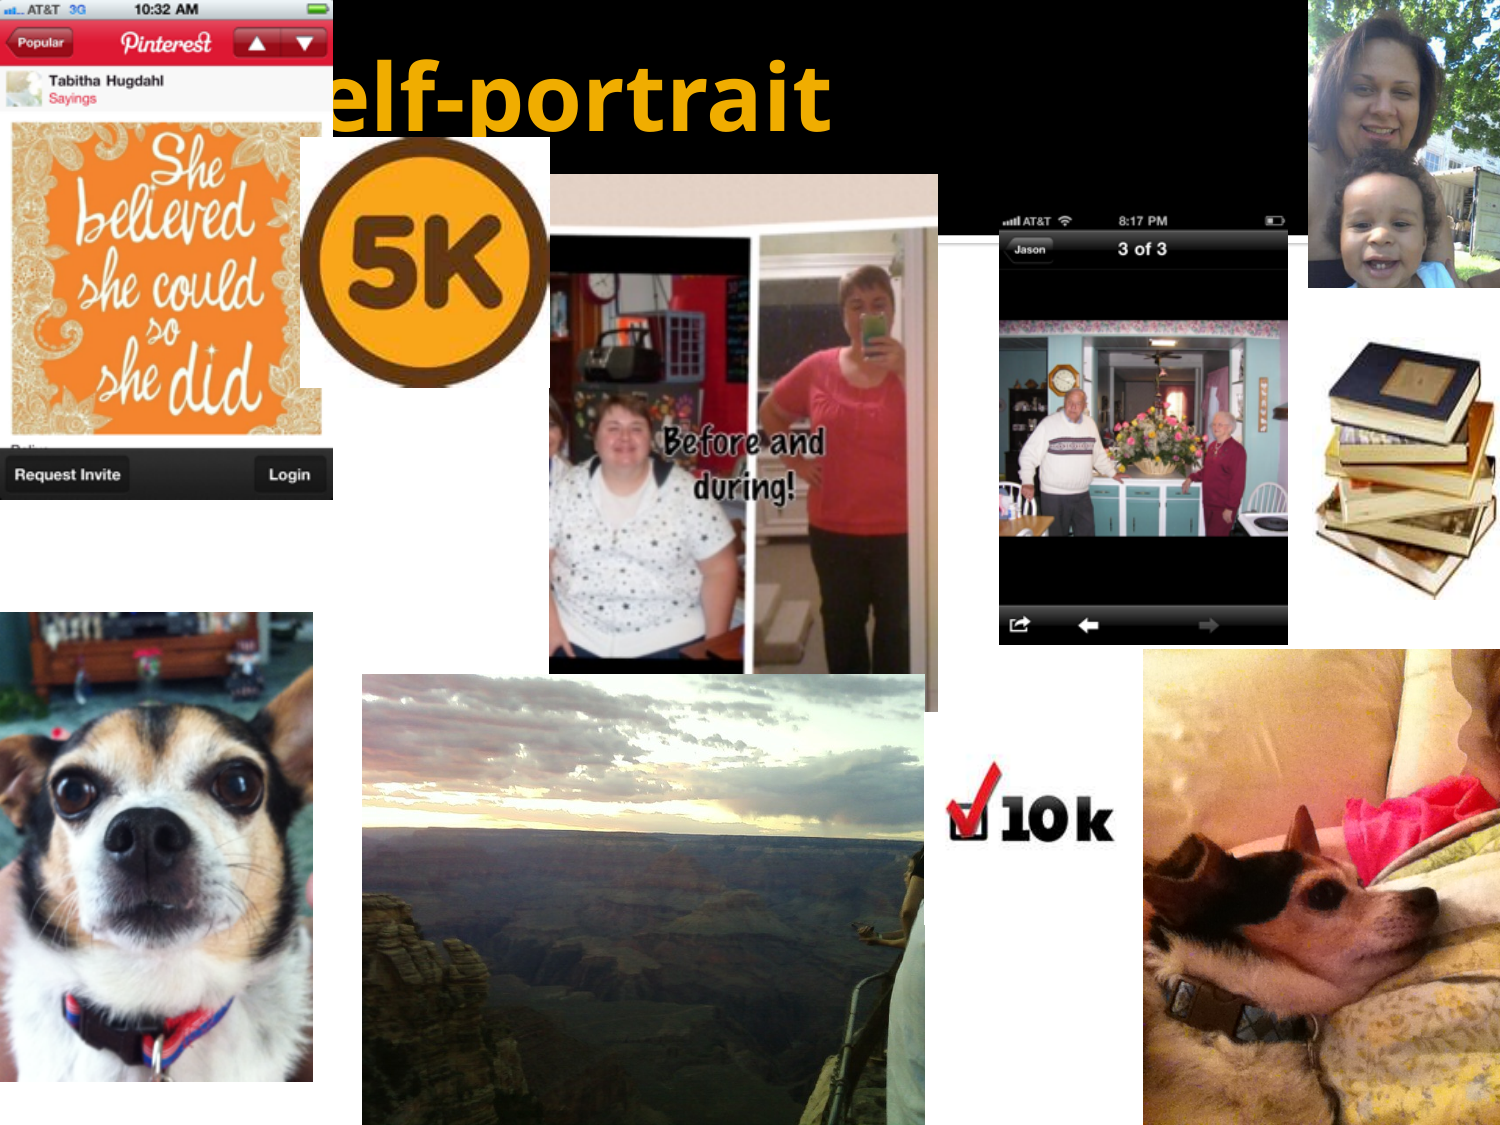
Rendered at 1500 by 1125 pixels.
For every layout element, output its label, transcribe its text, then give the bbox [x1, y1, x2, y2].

picture [999, 212, 1288, 645]
picture [362, 674, 1138, 1125]
title My self-portrait [335, 0, 1306, 188]
picture [1308, 0, 1500, 288]
picture [1312, 337, 1500, 600]
picture [0, 612, 313, 1082]
picture [1143, 649, 1500, 1125]
picture [0, 0, 550, 500]
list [549, 174, 938, 710]
